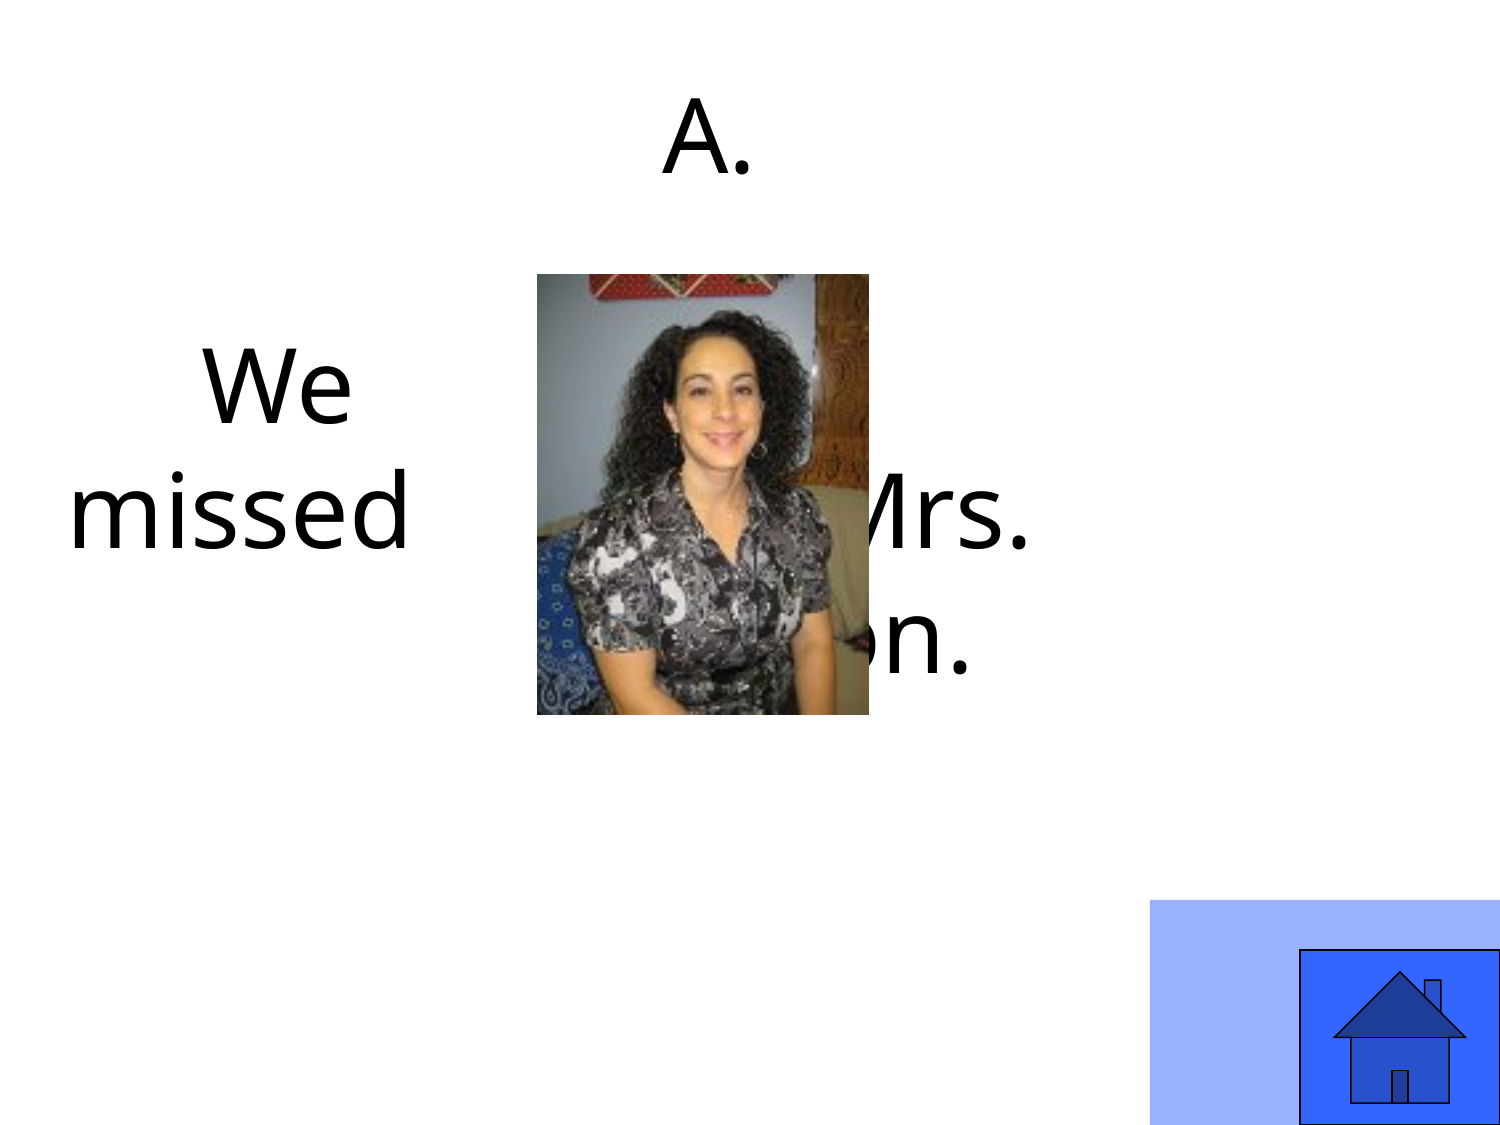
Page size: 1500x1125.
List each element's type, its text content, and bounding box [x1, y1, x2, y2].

text_box A. We missed Mrs. Limon. [24, 62, 1475, 702]
text_box [1149, 899, 1500, 1125]
text_box [1299, 950, 1500, 1125]
picture [537, 274, 869, 715]
